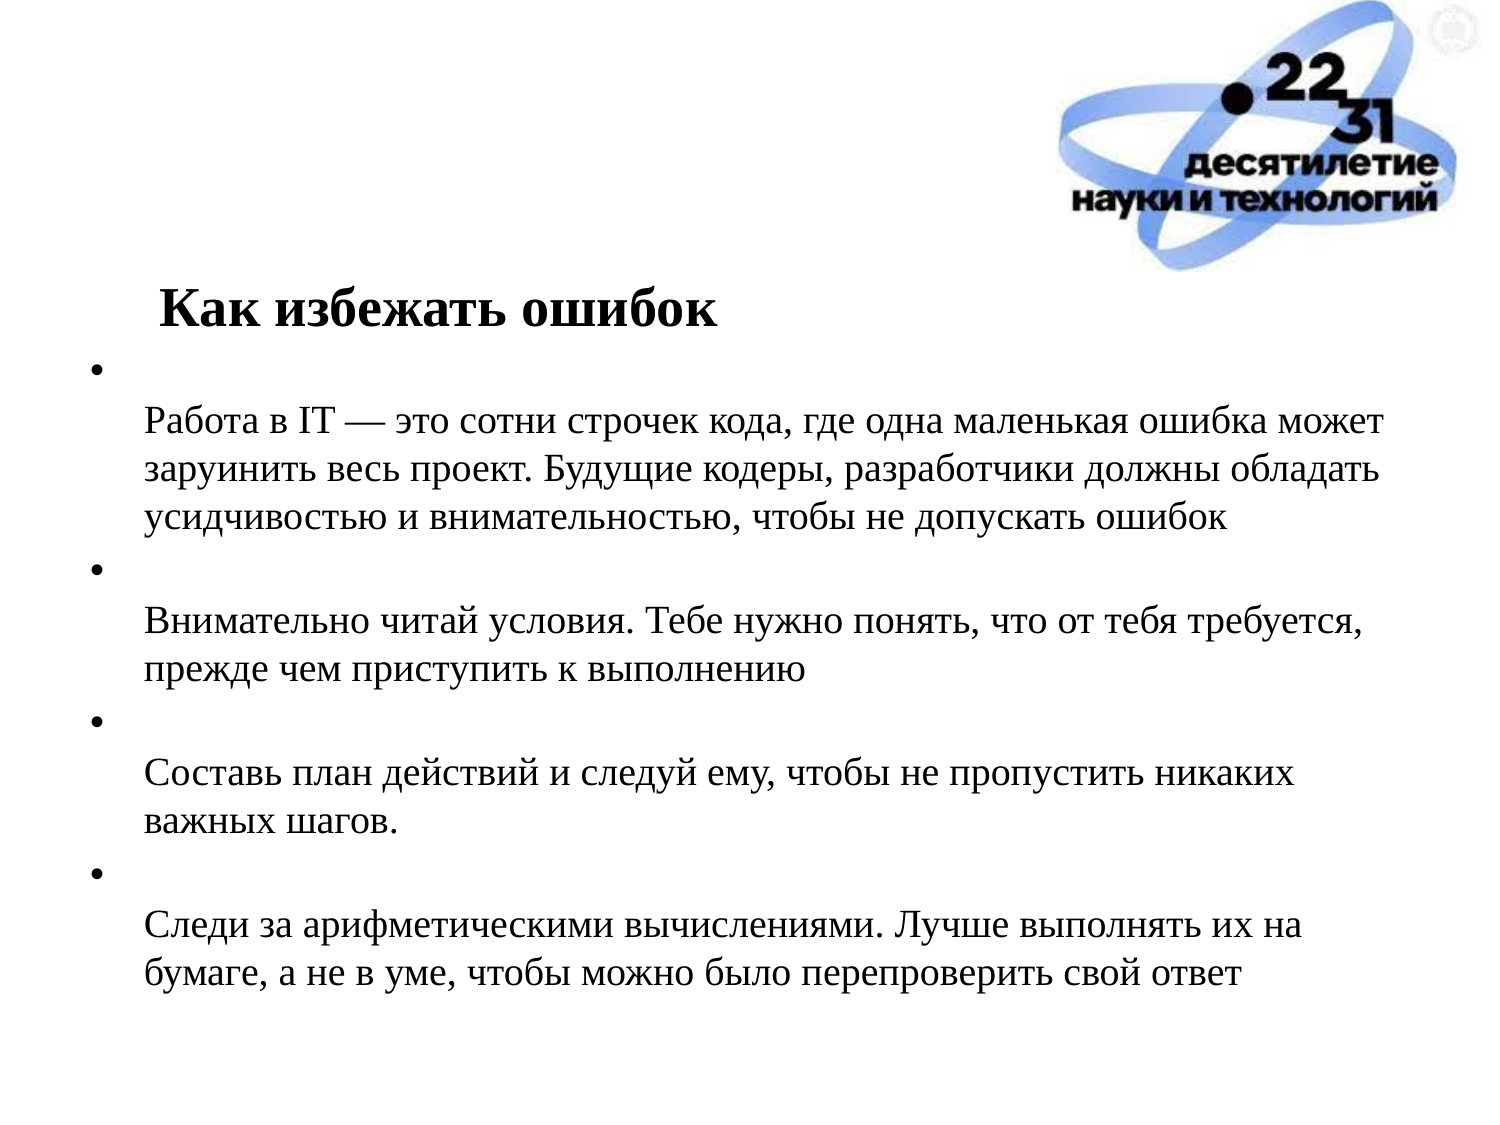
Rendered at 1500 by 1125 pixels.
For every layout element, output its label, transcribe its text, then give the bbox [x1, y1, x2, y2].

picture [1031, 0, 1485, 273]
list Как избежать ошибок Работа в IT — это сотни строчек кода, где одна маленькая ошибка может заруинить весь проект. Будущие кодеры, разработчики должны обладать усидчивостью и внимательностью, чтобы не допускать ошибок Внимательно читай условия. Тебе нужно понять, что от тебя требуется, прежде чем приступить к выполнению Составь план действий и следуй ему, чтобы не пропустить никаких важных шагов. Следи за арифметическими вычислениями. Лучше выполнять их на бумаге, а не в уме, чтобы можно было перепроверить свой ответ [75, 262, 1425, 1005]
